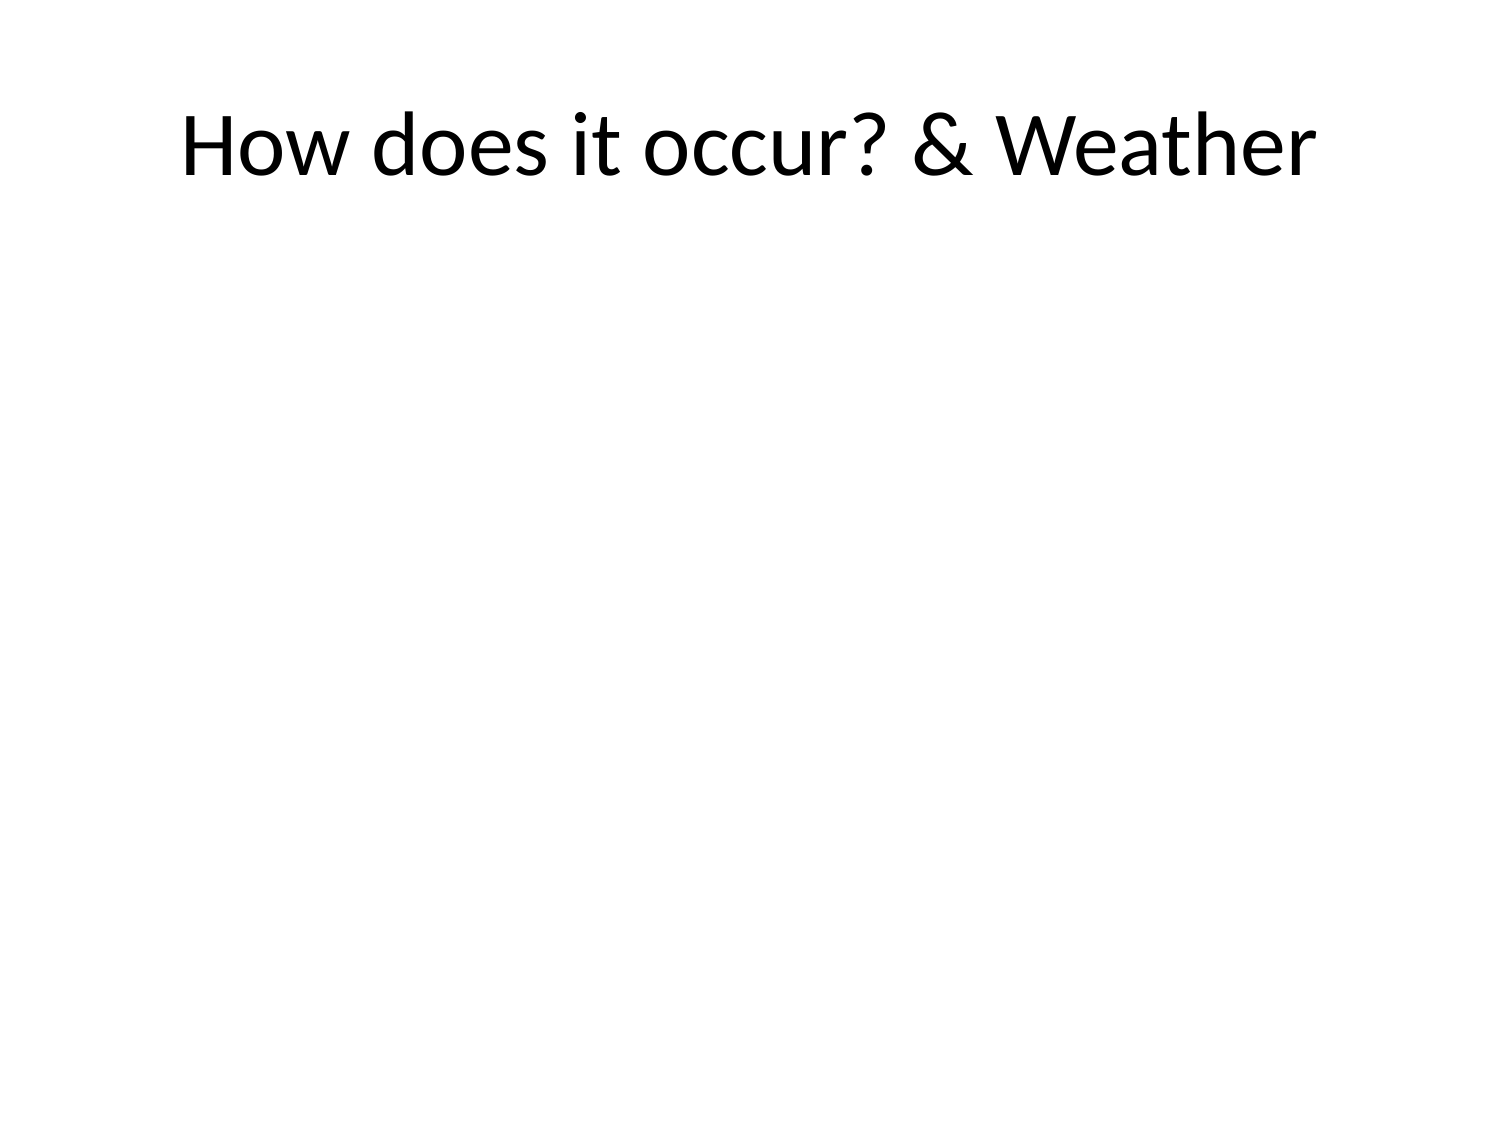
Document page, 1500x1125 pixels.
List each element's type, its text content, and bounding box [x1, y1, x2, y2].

title How does it occur? & Weather [75, 45, 1425, 233]
